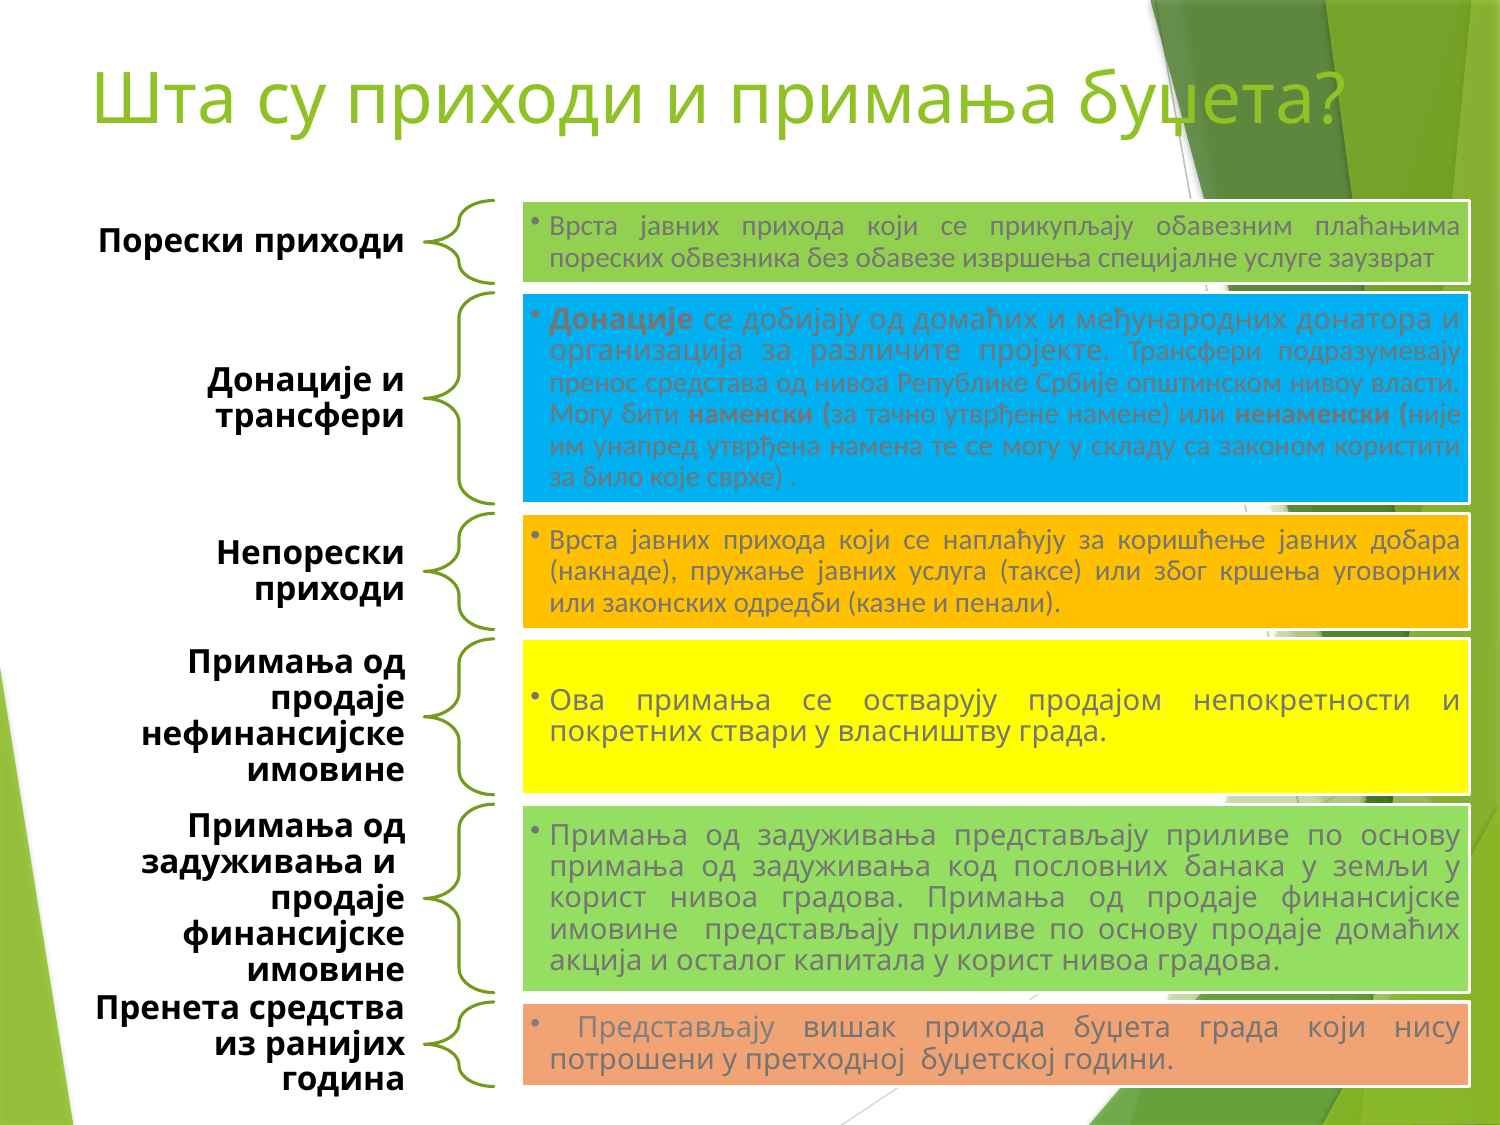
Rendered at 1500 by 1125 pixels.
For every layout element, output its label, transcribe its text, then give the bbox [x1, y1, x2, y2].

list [74, 183, 1472, 1103]
title Шта су приходи и примања буџета? [75, 45, 1425, 147]
